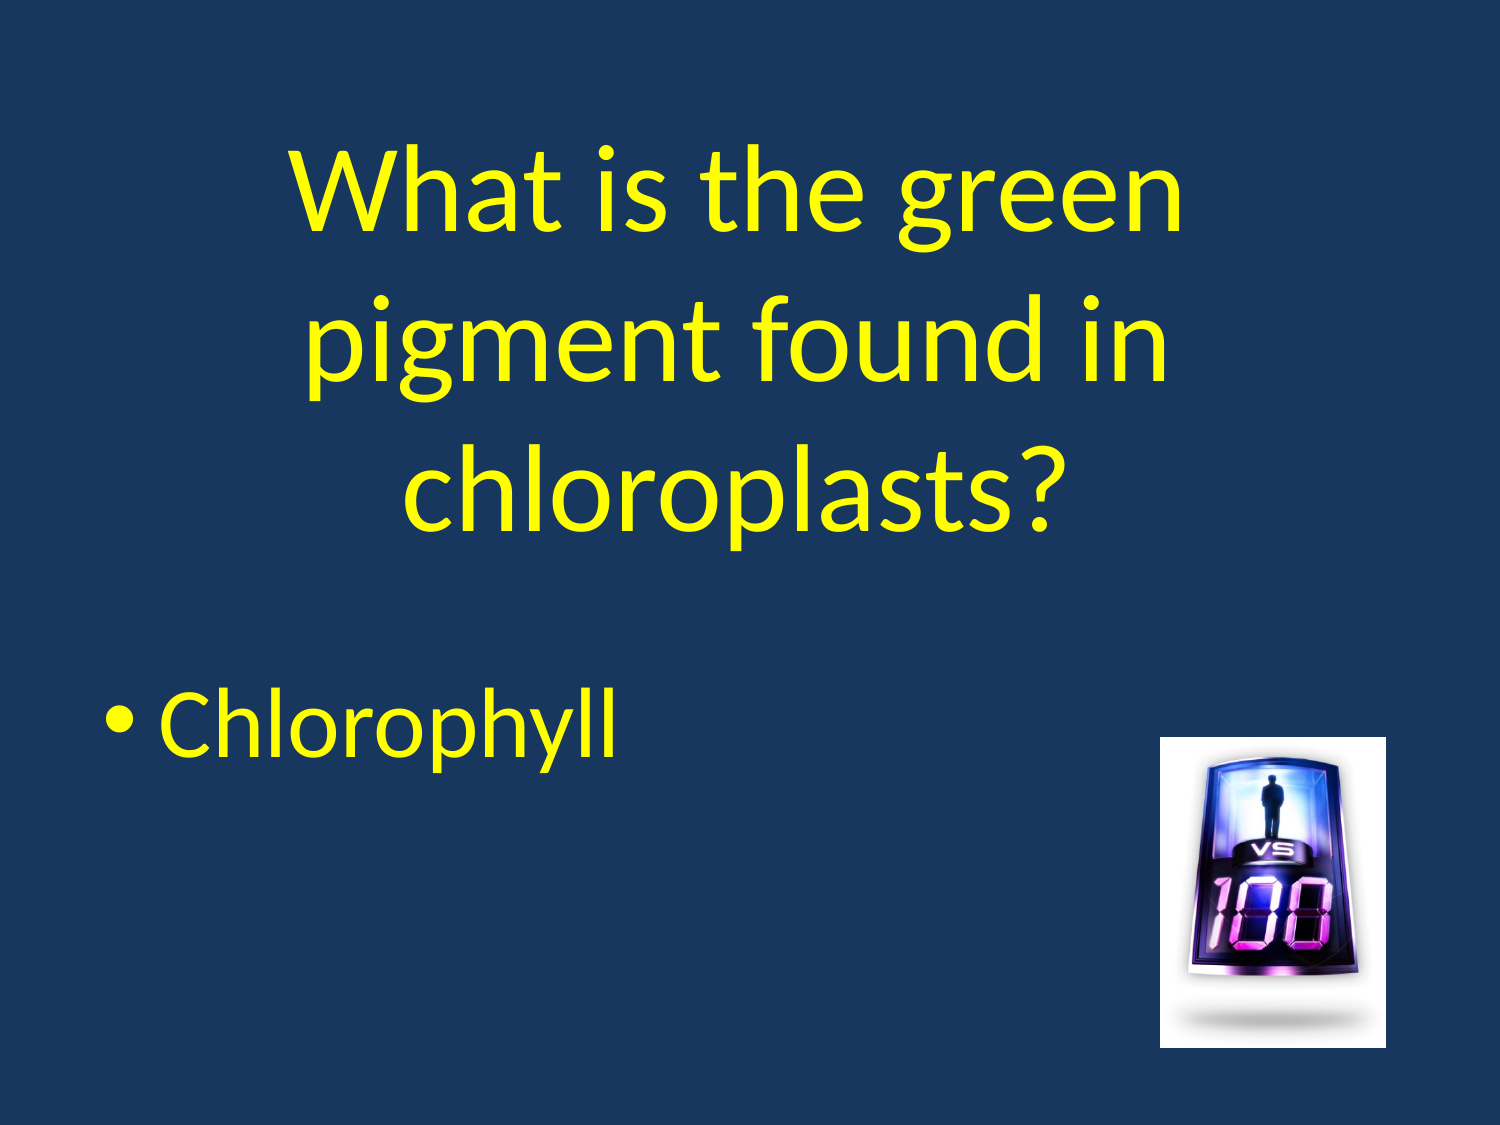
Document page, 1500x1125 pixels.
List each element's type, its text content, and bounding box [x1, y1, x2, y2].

picture [1160, 737, 1386, 1049]
list Chlorophyll [87, 650, 1438, 825]
title What is the green pigment found in chloroplasts? [62, 75, 1413, 588]
